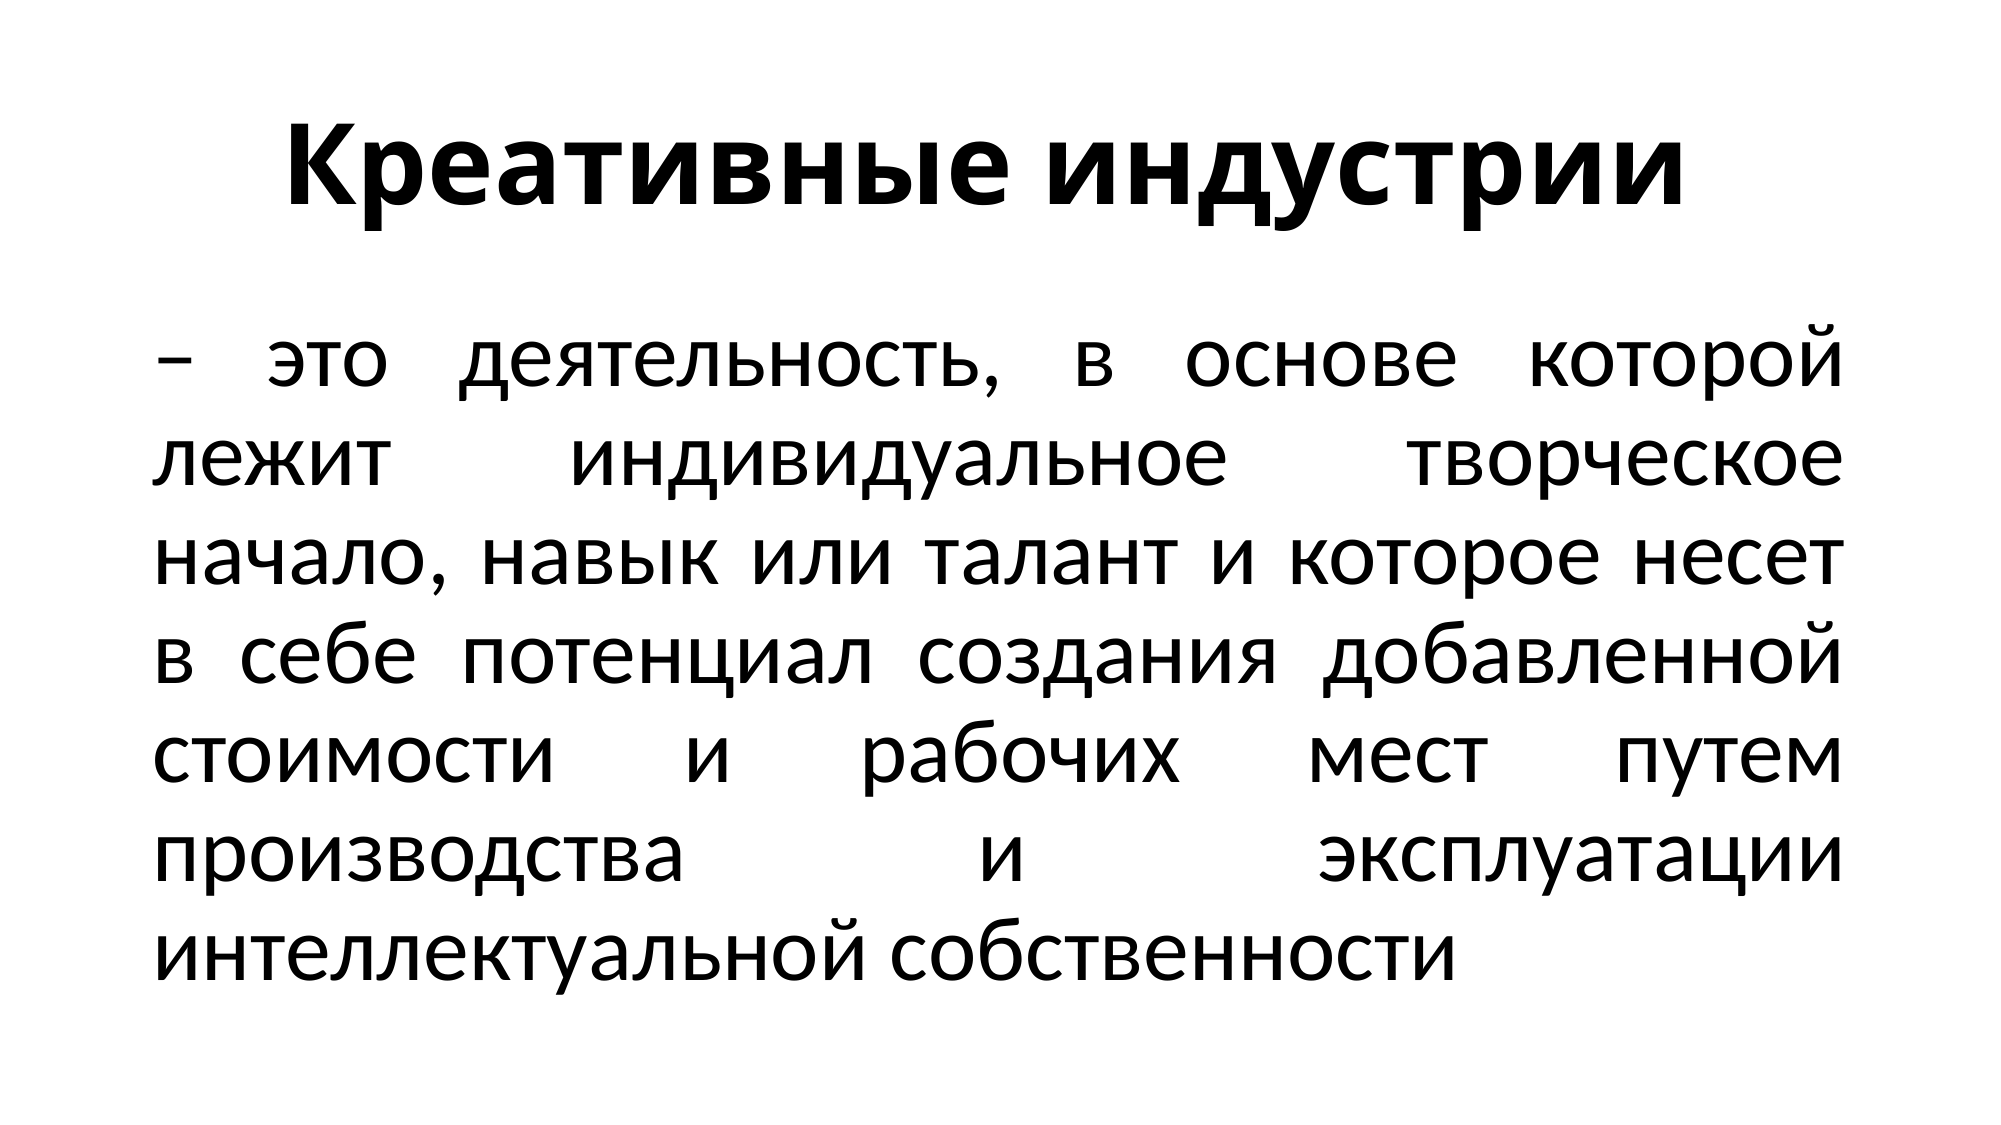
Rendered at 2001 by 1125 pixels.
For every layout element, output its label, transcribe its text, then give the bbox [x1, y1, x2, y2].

list – это деятельность, в основе которой лежит индивидуальное творческое начало, навык или талант и которое несет в себе потенциал создания добавленной стоимости и рабочих мест путем производства и эксплуатации интеллектуальной собственности [137, 299, 1863, 1014]
title Креативные индустрии [137, 59, 1863, 278]
